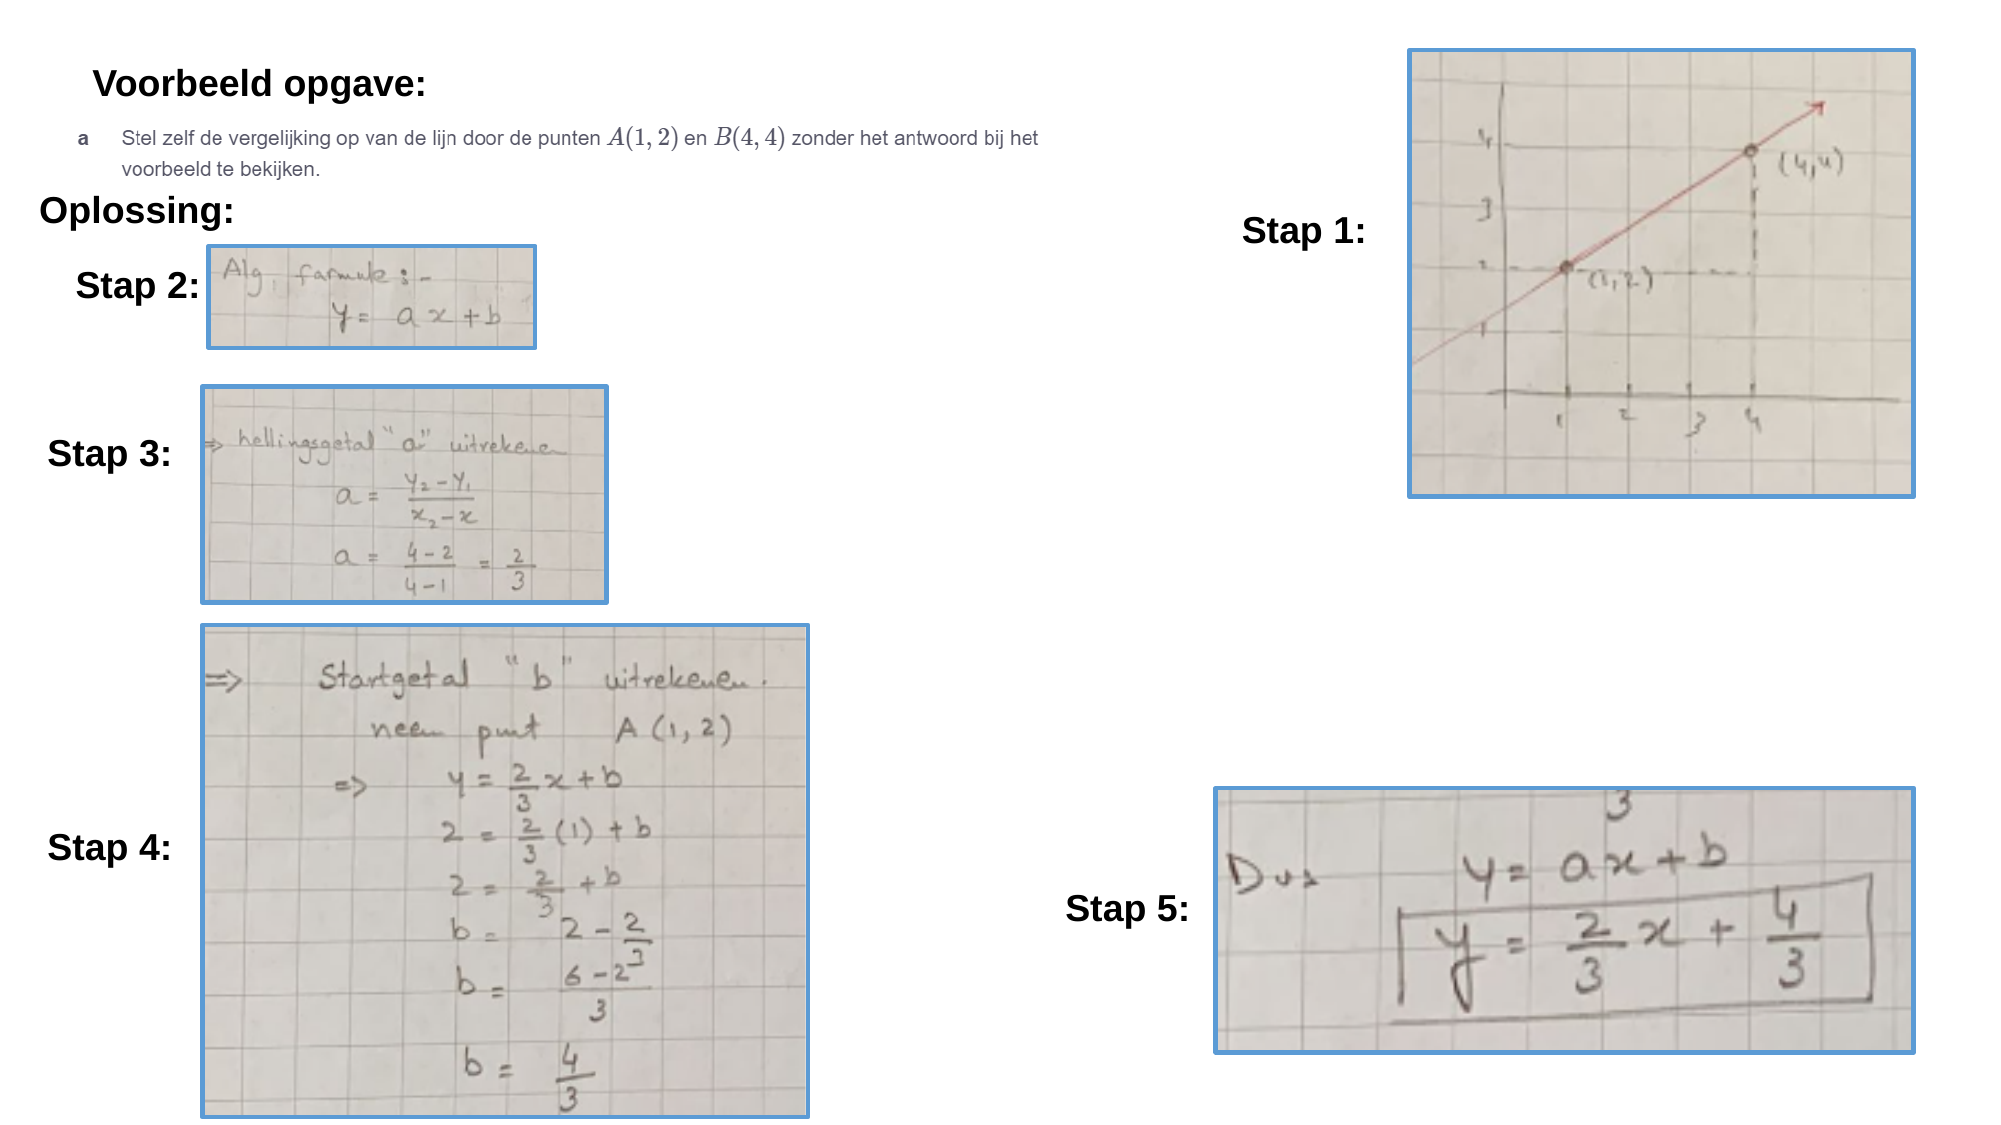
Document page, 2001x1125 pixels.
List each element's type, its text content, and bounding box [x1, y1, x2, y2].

text_box Voorbeeld opgave: [77, 64, 1078, 111]
text_box Stap 4: [32, 816, 204, 876]
picture [1218, 790, 1912, 1050]
picture [211, 248, 533, 346]
text_box Stap 5: [1050, 876, 1218, 937]
picture [204, 389, 605, 601]
text_box Stap 2: [60, 253, 211, 314]
text_box Stap 1: [1227, 198, 1411, 259]
picture [204, 627, 806, 1115]
picture [60, 112, 1069, 191]
text_box Oplossing: [24, 192, 1025, 239]
text_box Stap 3: [32, 421, 204, 482]
picture [1411, 52, 1912, 495]
